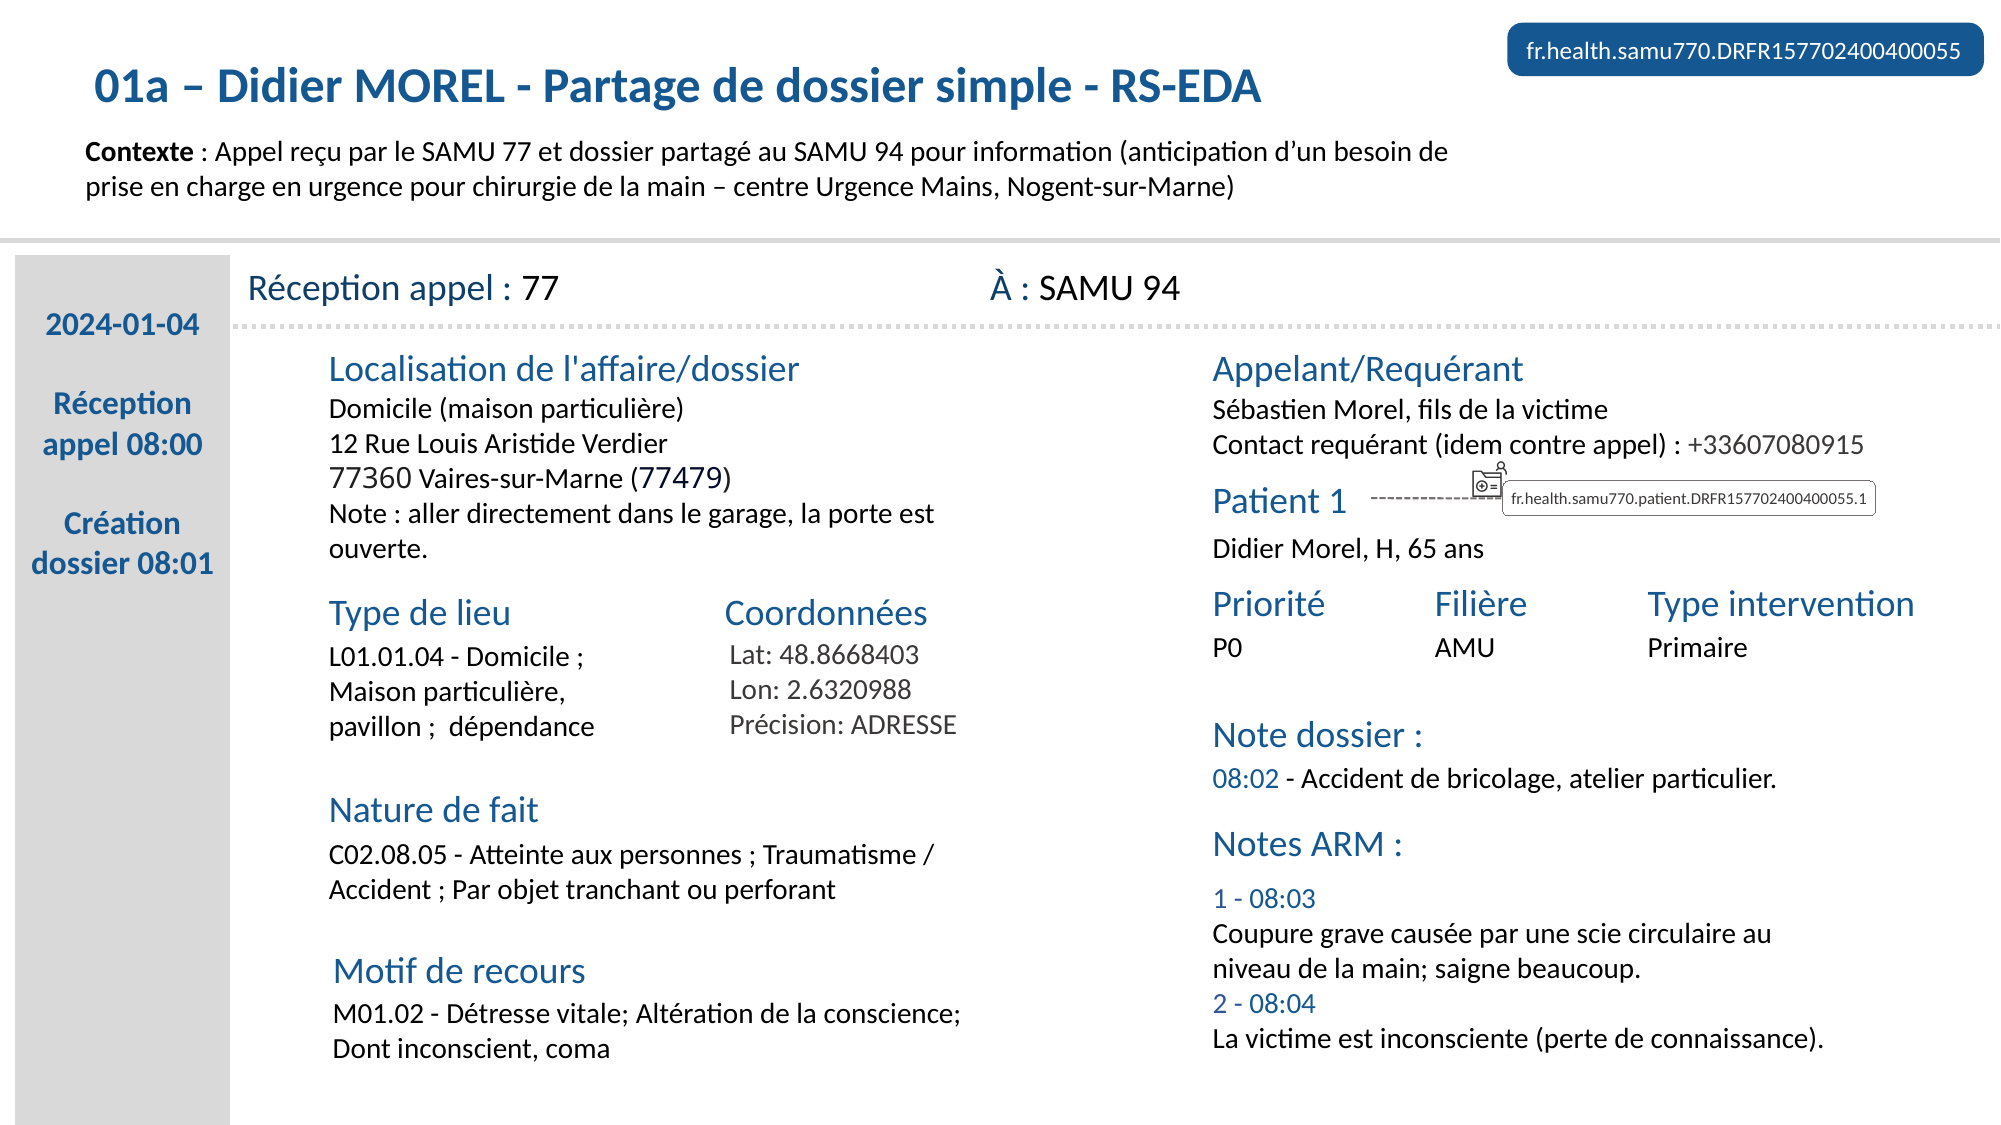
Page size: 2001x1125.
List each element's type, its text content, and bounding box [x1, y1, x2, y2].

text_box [1197, 811, 1849, 1064]
text_box 2024-01-04 Réception appel 08:00 Création dossier 08:01 [15, 255, 230, 1125]
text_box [1632, 571, 1936, 671]
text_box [317, 939, 990, 1073]
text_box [1197, 703, 1876, 803]
text_box Contexte : Appel reçu par le SAMU 77 et dossier partagé au SAMU 94 pour information (anticipation d’un besoin de prise en charge en urgence pour chirurgie de la main – centre Urgence Mains, Nogent-sur-Marne) [79, 126, 1481, 208]
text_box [710, 580, 1024, 750]
text_box fr.health.samu770.DRFR157702400400055 [1507, 22, 1985, 77]
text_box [313, 580, 643, 752]
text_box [1197, 573, 1420, 671]
text_box 01a – Didier MOREL - Partage de dossier simple - RS-EDA [79, 45, 1508, 121]
text_box Réception appel : 77 [233, 256, 735, 316]
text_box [1197, 336, 1940, 470]
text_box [1197, 470, 1745, 573]
text_box fr.health.samu770.patient.DRFR157702400400055.1 [1745, 480, 1876, 516]
picture [1460, 446, 1524, 509]
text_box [1420, 571, 1580, 671]
text_box À : SAMU 94 [834, 256, 1337, 316]
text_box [313, 336, 1000, 575]
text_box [313, 777, 992, 914]
